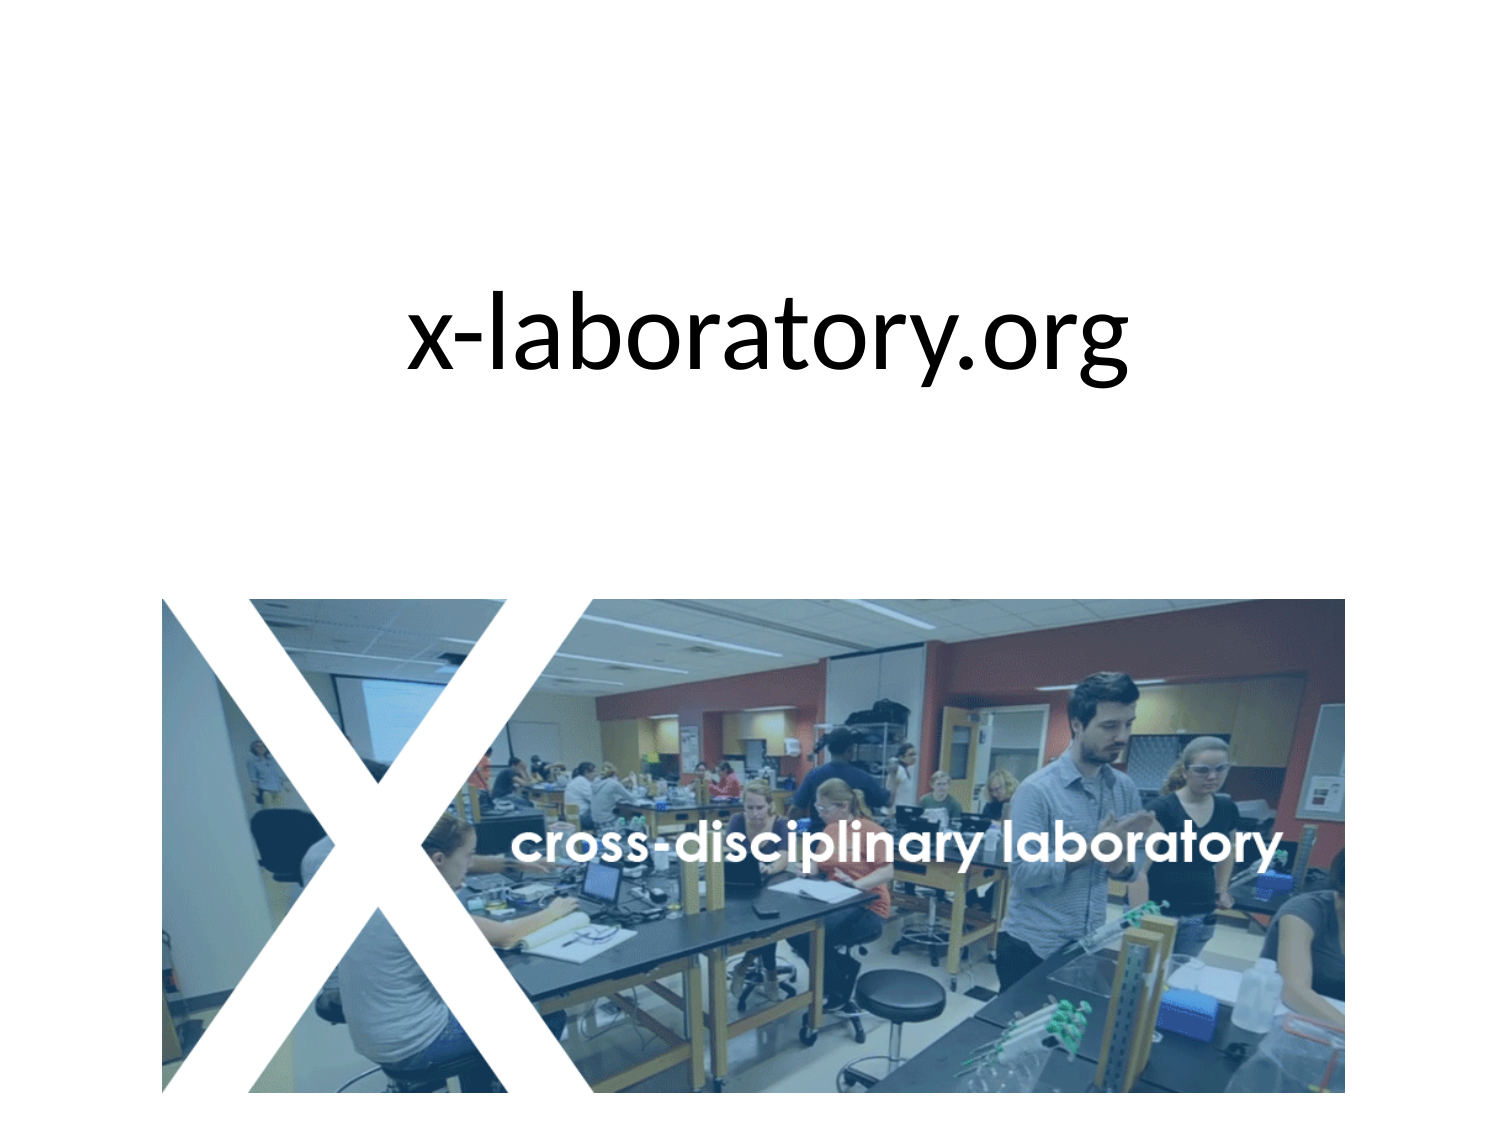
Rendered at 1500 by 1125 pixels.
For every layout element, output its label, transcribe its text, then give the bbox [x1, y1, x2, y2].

picture [162, 599, 1345, 1093]
list x-laboratory.org [150, 249, 1388, 375]
